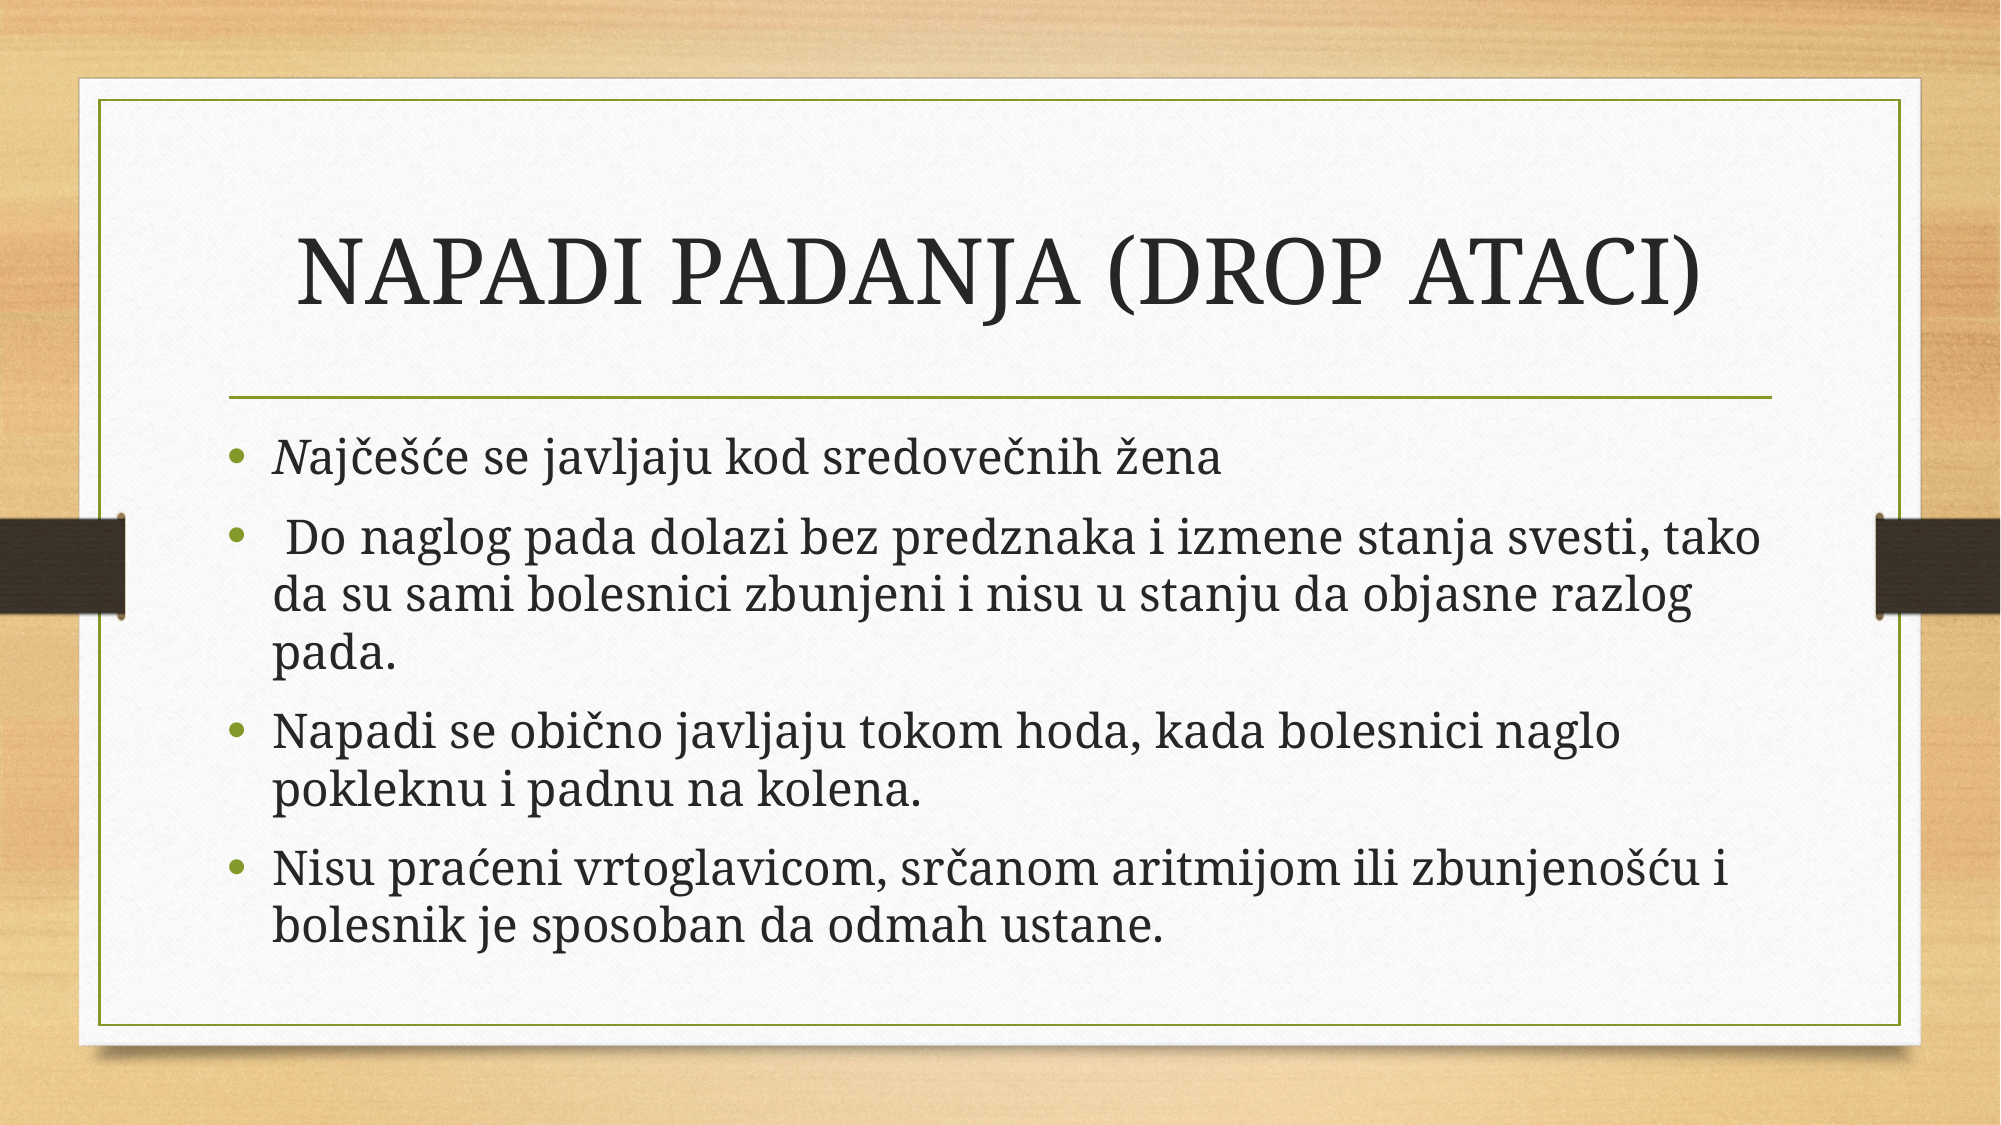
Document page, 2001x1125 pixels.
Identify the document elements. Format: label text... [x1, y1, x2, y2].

title NAPADI PADANJA (DROP ATACI) [212, 161, 1788, 375]
picture [0, 0, 2001, 1125]
list Najčešće se javljaju kod sredovečnih žena Do naglog pada dolazi bez predznaka i izmene stanja svesti, tako da su sami bolesnici zbunjeni i nisu u stanju da objasne razlog pada. Napadi se obično javljaju tokom hoda, kada bolesnici naglo pokleknu i padnu na kolena. Nisu praćeni vrtoglavicom, srčanom aritmijom ili zbunjenošću i bolesnik je sposoban da odmah ustane. [212, 419, 1788, 964]
